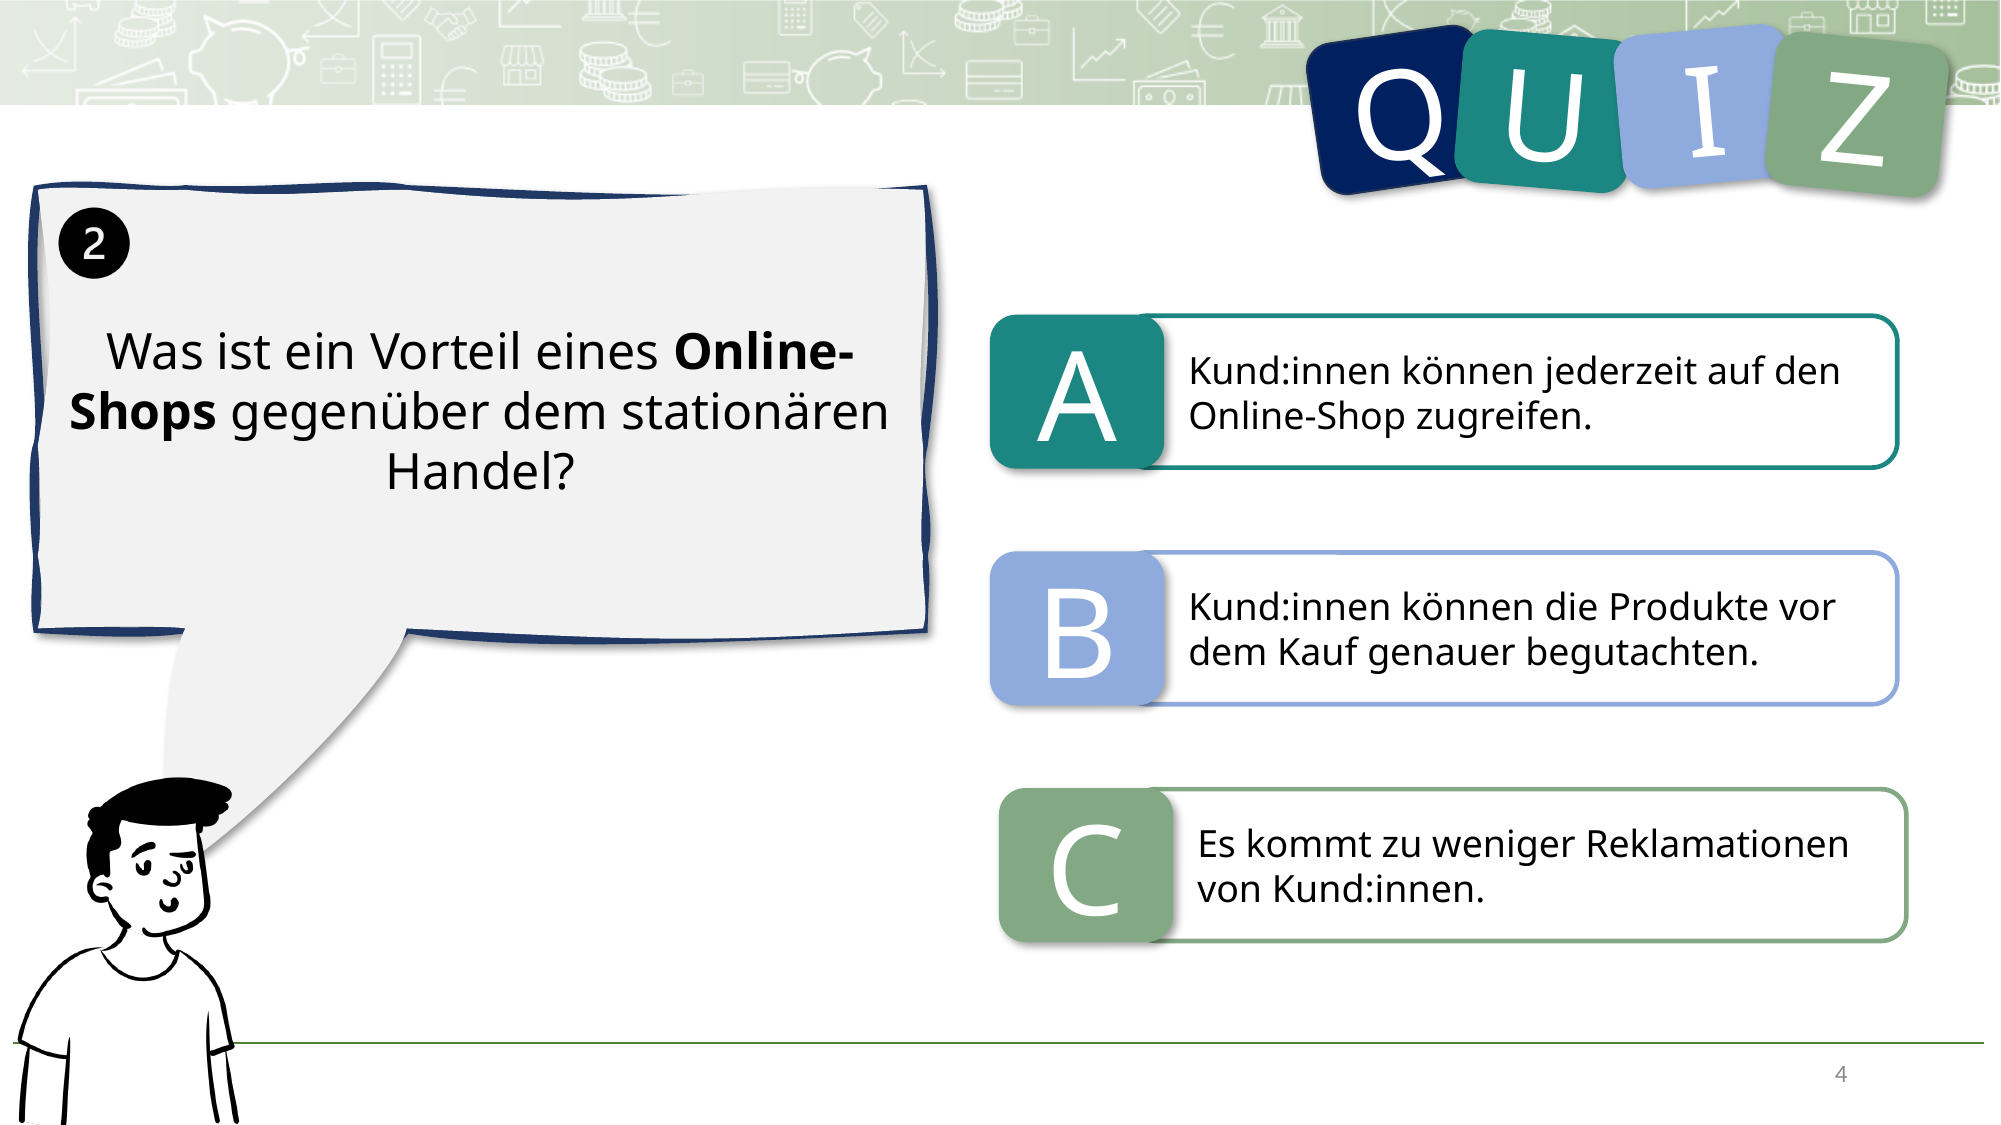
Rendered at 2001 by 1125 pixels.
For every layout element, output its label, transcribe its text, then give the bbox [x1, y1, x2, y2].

picture [49, 198, 139, 288]
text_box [990, 315, 1898, 468]
slide_number 4 [1412, 1042, 1863, 1103]
text_box Z [1764, 31, 1949, 198]
text_box I [1613, 24, 1784, 189]
picture [0, 0, 2000, 105]
text_box Q [1305, 24, 1473, 196]
text_box C [998, 788, 1174, 943]
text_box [990, 552, 1898, 705]
picture [8, 770, 248, 1125]
text_box U [1454, 29, 1625, 194]
text_box Was ist ein Vorteil eines Online-Shops gegenüber dem stationären Handel? [31, 185, 935, 826]
text_box Es kommt zu weniger Reklamationen von Kund:innen. [1160, 788, 1908, 943]
